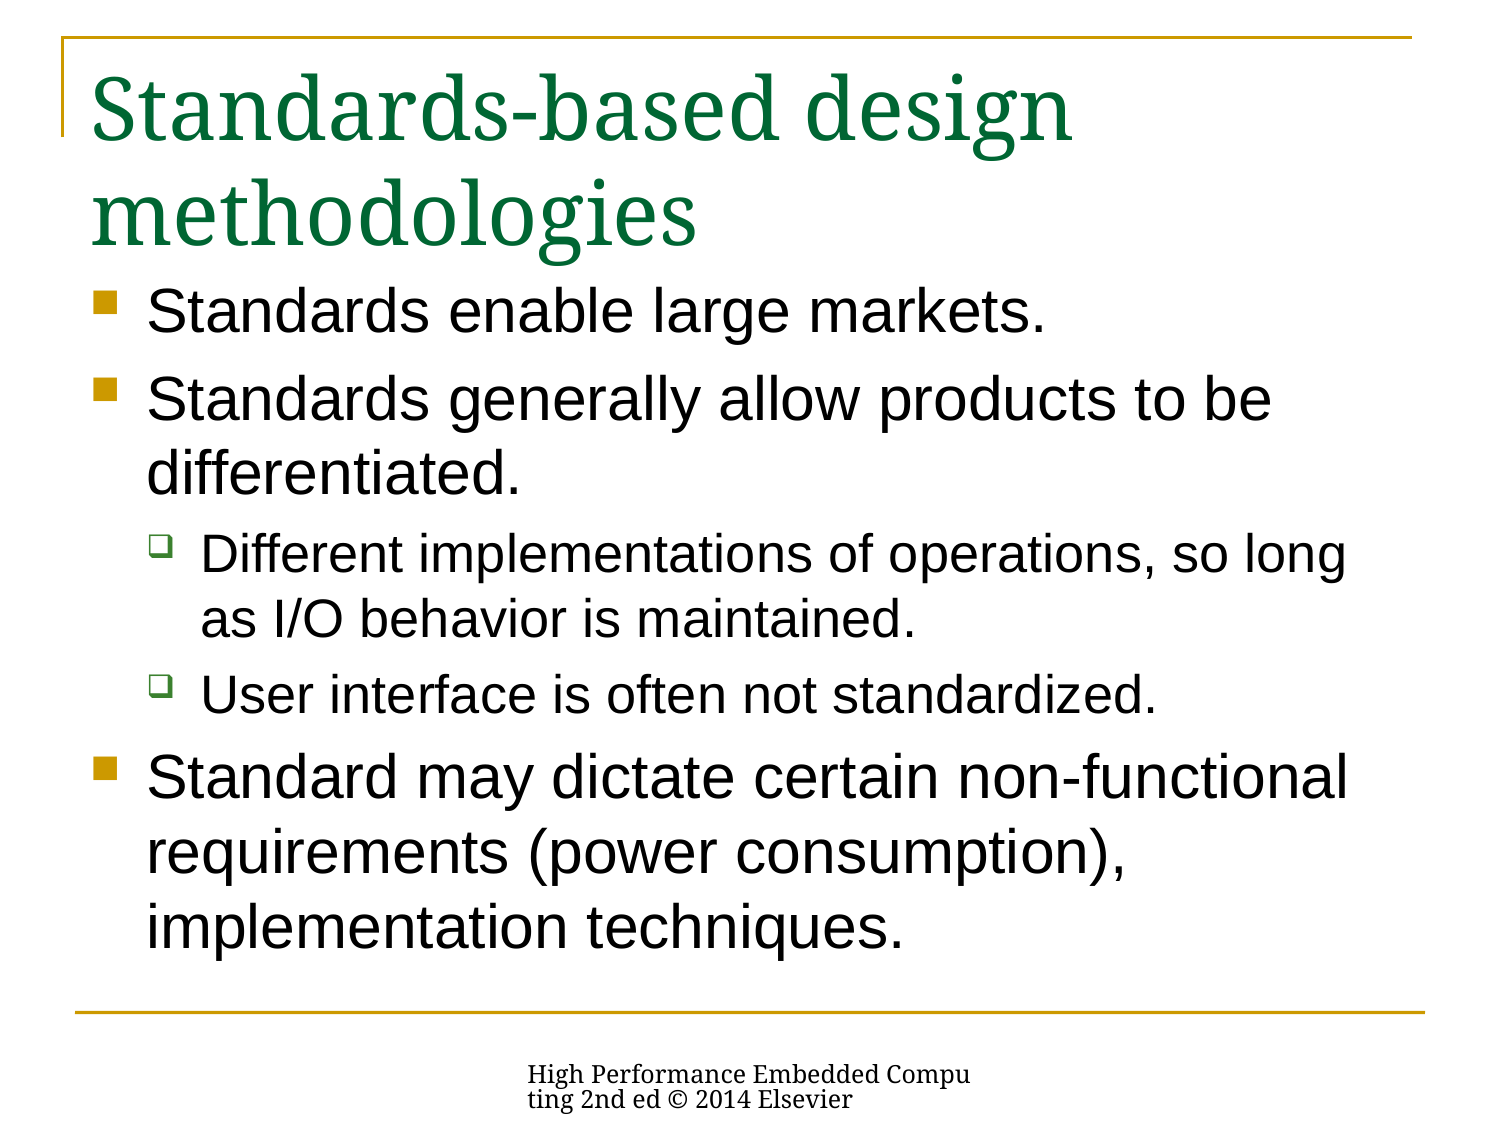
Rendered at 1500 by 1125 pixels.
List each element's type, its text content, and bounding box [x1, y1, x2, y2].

list Standards enable large markets. Standards generally allow products to be differentiated. Different implementations of operations, so long as I/O behavior is maintained. User interface is often not standardized. Standard may dictate certain non-functional requirements (power consumption), implementation techniques. [75, 262, 1425, 1006]
footer High Performance Embedded Computing 2nd ed © 2014 Elsevier [512, 1025, 988, 1100]
title Standards-based design methodologies [75, 45, 1425, 233]
